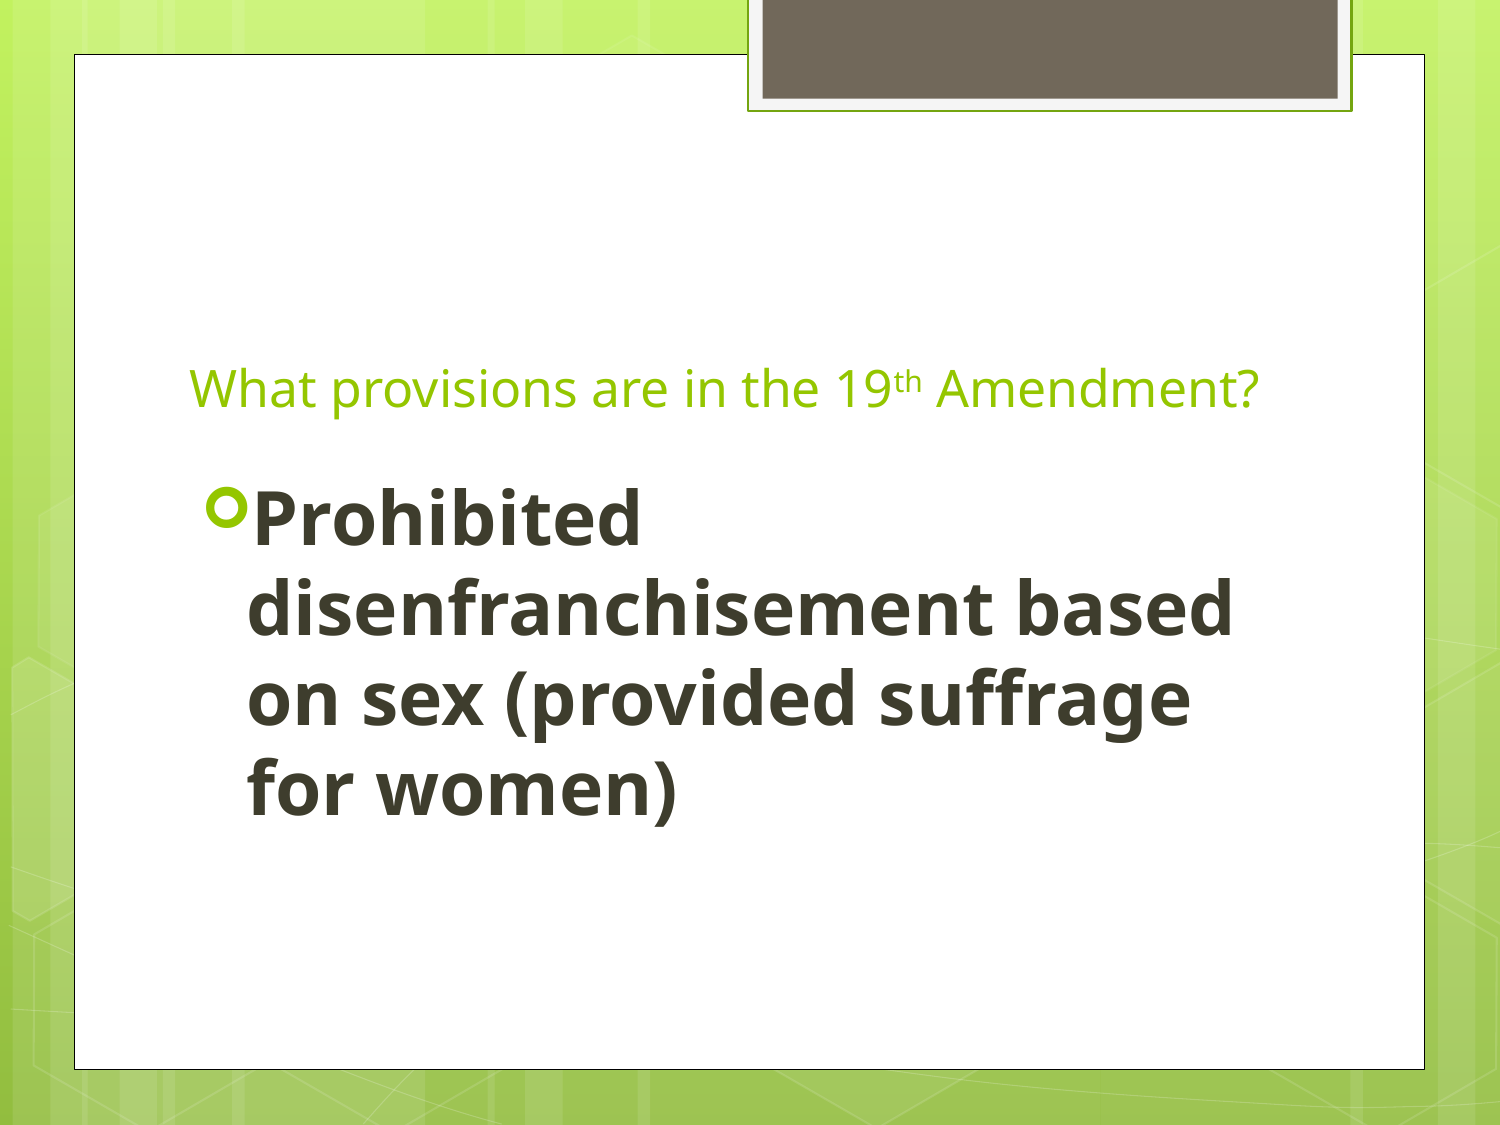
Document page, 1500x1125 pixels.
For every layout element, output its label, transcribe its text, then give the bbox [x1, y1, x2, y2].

title What provisions are in the 19th Amendment? [174, 312, 1315, 488]
list Prohibited disenfranchisement based on sex (provided suffrage for women) [174, 462, 1287, 900]
